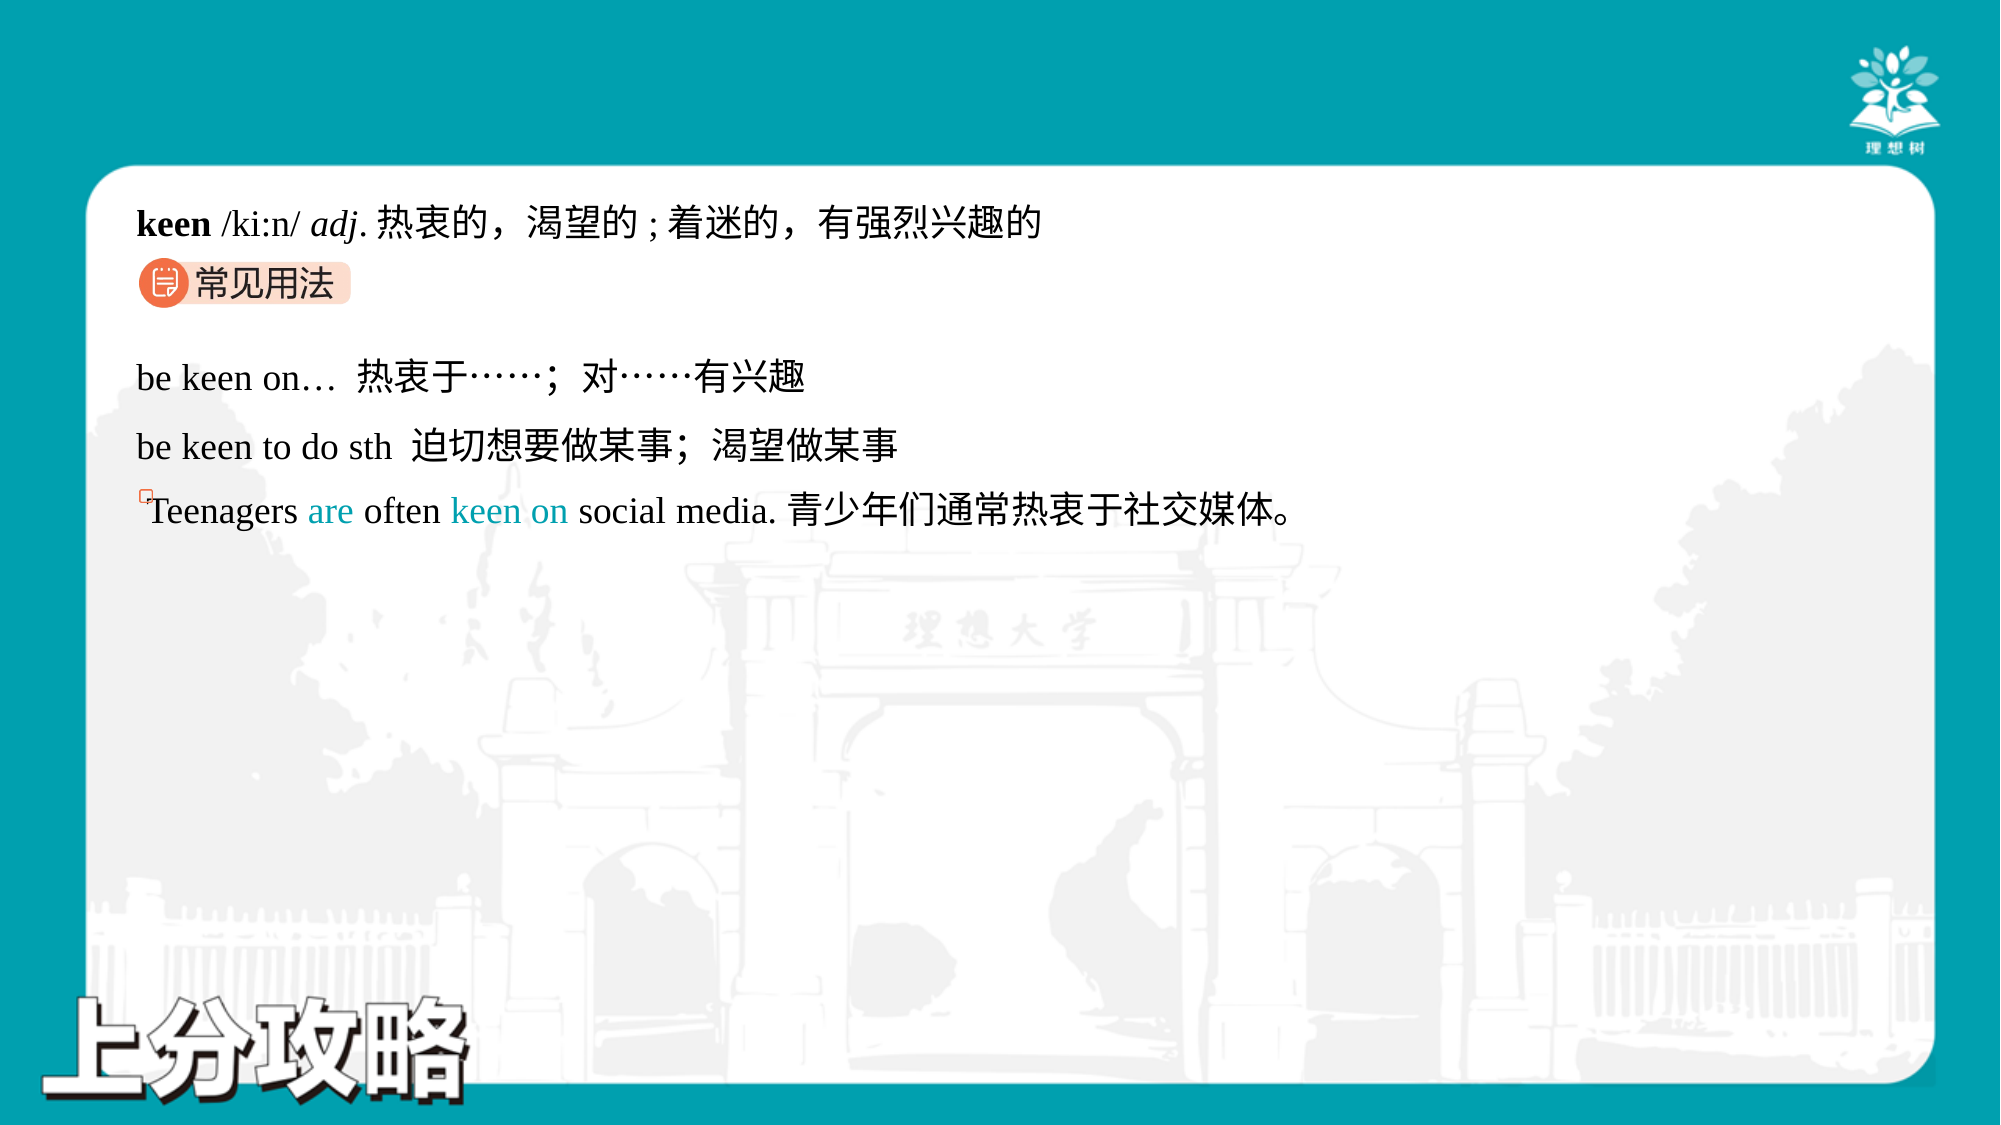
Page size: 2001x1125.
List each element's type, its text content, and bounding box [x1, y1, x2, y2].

text_box keen /ki:n/ adj.热衷的，渴望的;着迷的，有强烈兴趣的#77 [136, 177, 1865, 236]
picture [0, 0, 2000, 1125]
text_box be keen on… 热衷于……；对……有兴趣 be keen to do sth 迫切想要做某事；渴望做某事 Teenagers are often keen on social media.青少年们通常热衷于社交媒体。#81 [136, 329, 1865, 524]
